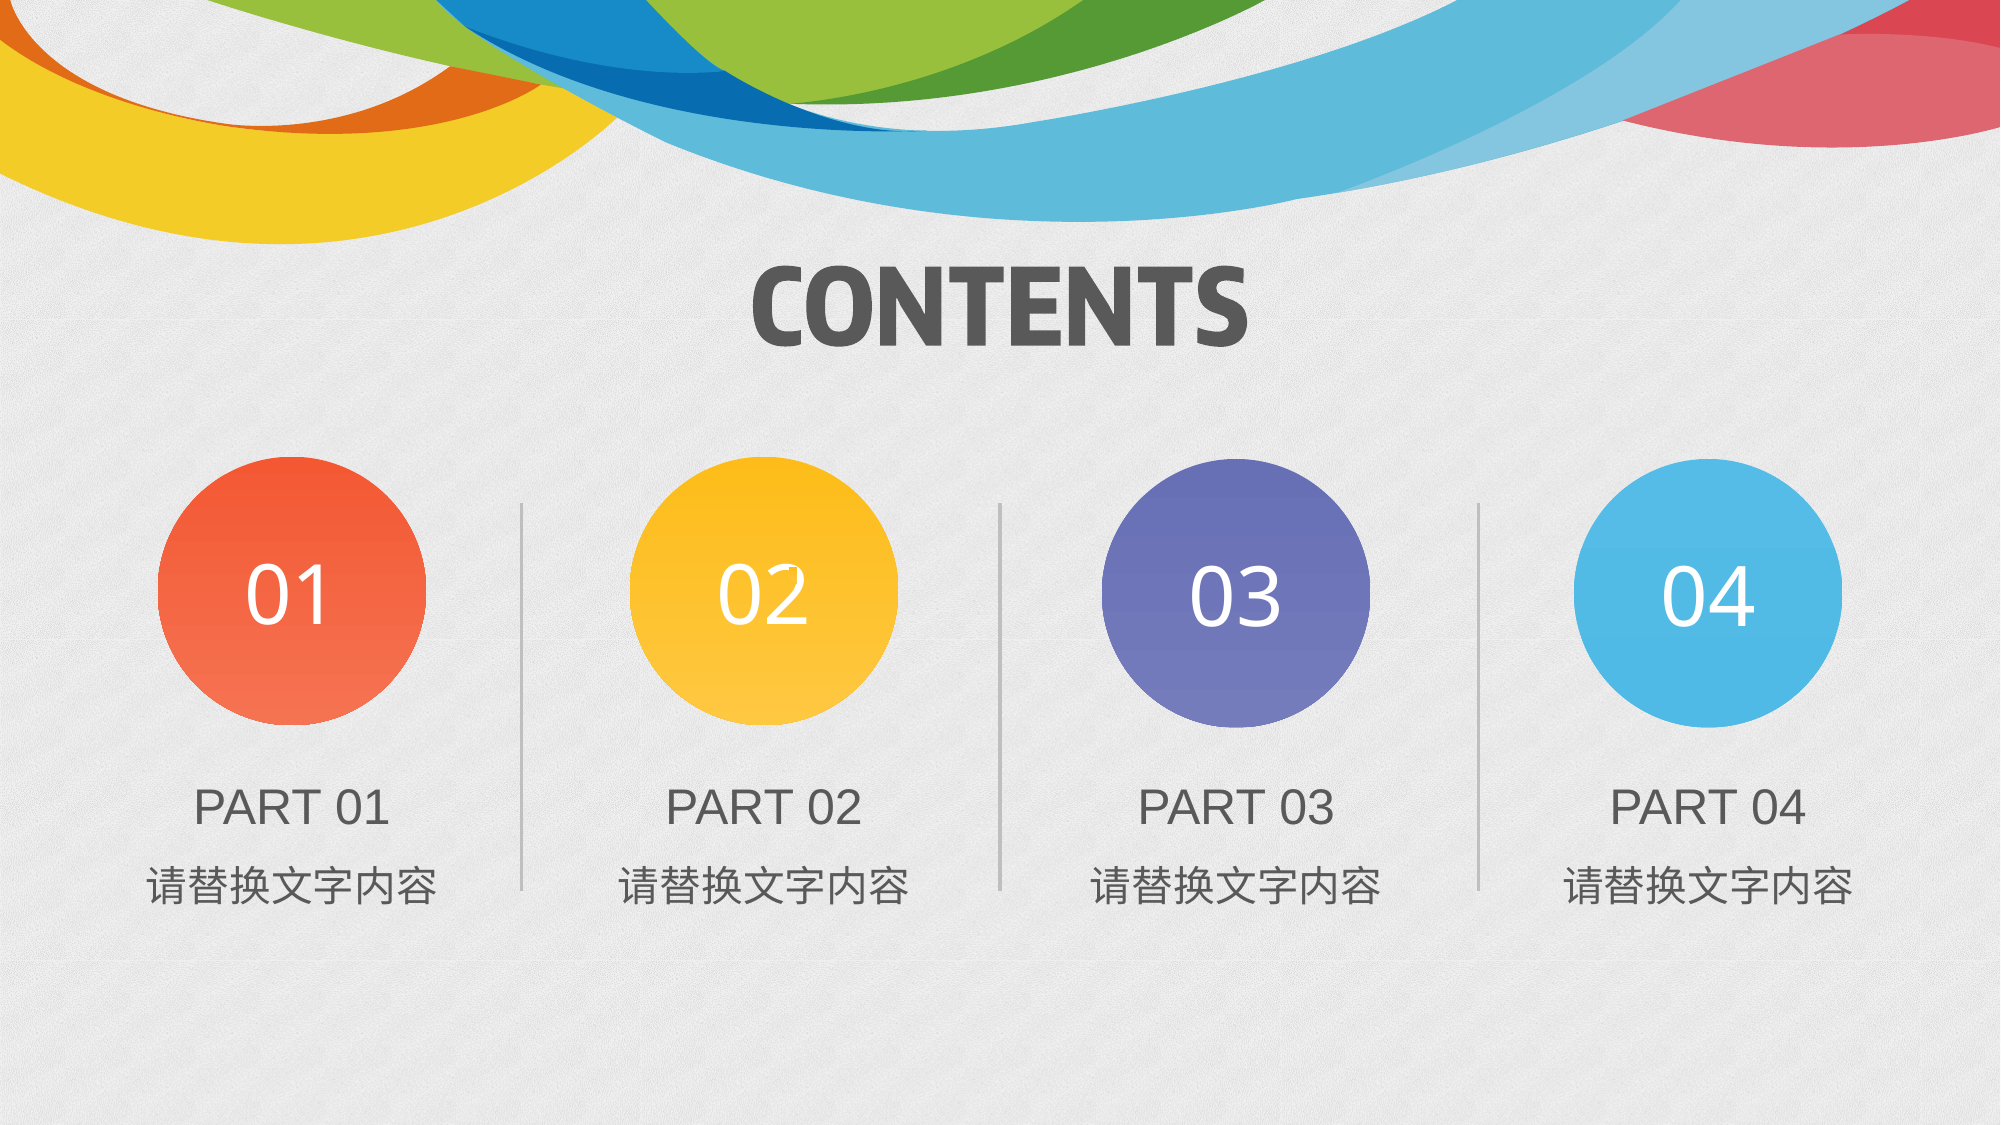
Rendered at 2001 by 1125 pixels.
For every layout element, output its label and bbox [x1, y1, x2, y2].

text_box [1504, 458, 1912, 913]
text_box [1032, 458, 1440, 913]
text_box [88, 456, 496, 913]
picture [0, 0, 2001, 1125]
text_box [560, 456, 968, 913]
text_box [0, 0, 2000, 363]
